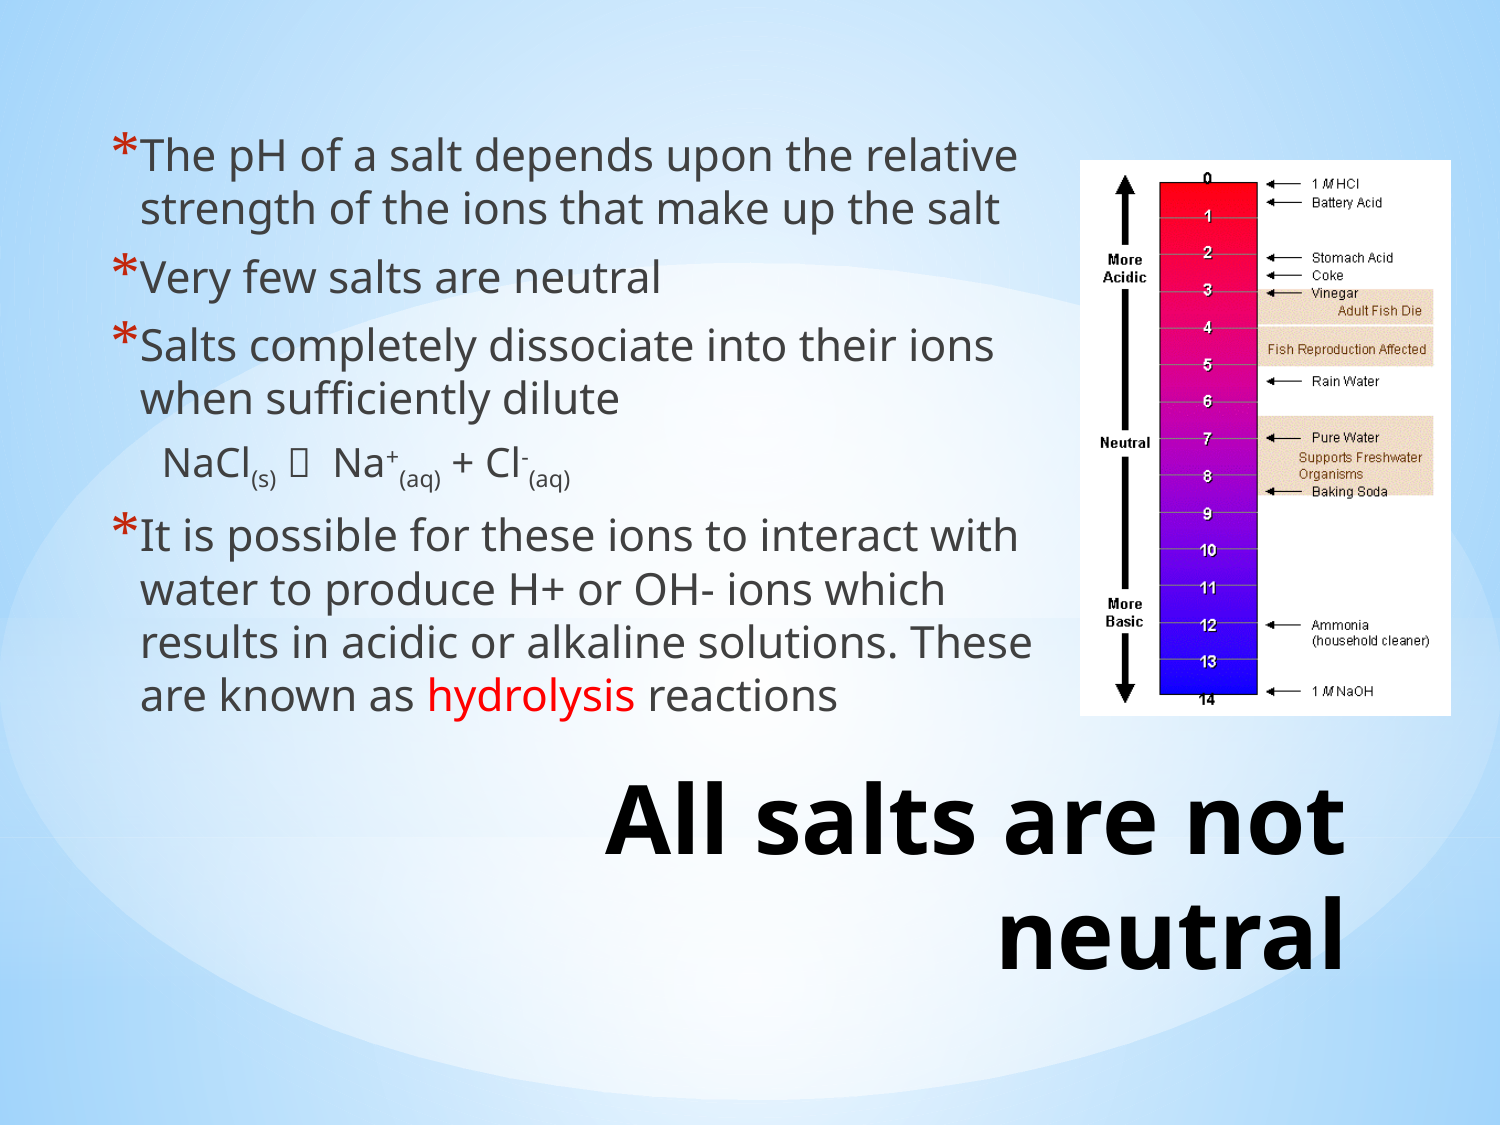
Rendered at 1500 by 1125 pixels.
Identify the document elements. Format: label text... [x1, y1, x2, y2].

title All salts are not neutral [253, 751, 1363, 939]
list The pH of a salt depends upon the relative strength of the ions that make up the salt Very few salts are neutral Salts completely dissociate into their ions when sufficiently dilute NaCl(s)  Na+(aq) + Cl-(aq) It is possible for these ions to interact with water to produce H+ or OH- ions which results in acidic or alkaline solutions. These are known as hydrolysis reactions [88, 120, 1081, 728]
picture [1080, 160, 1452, 717]
